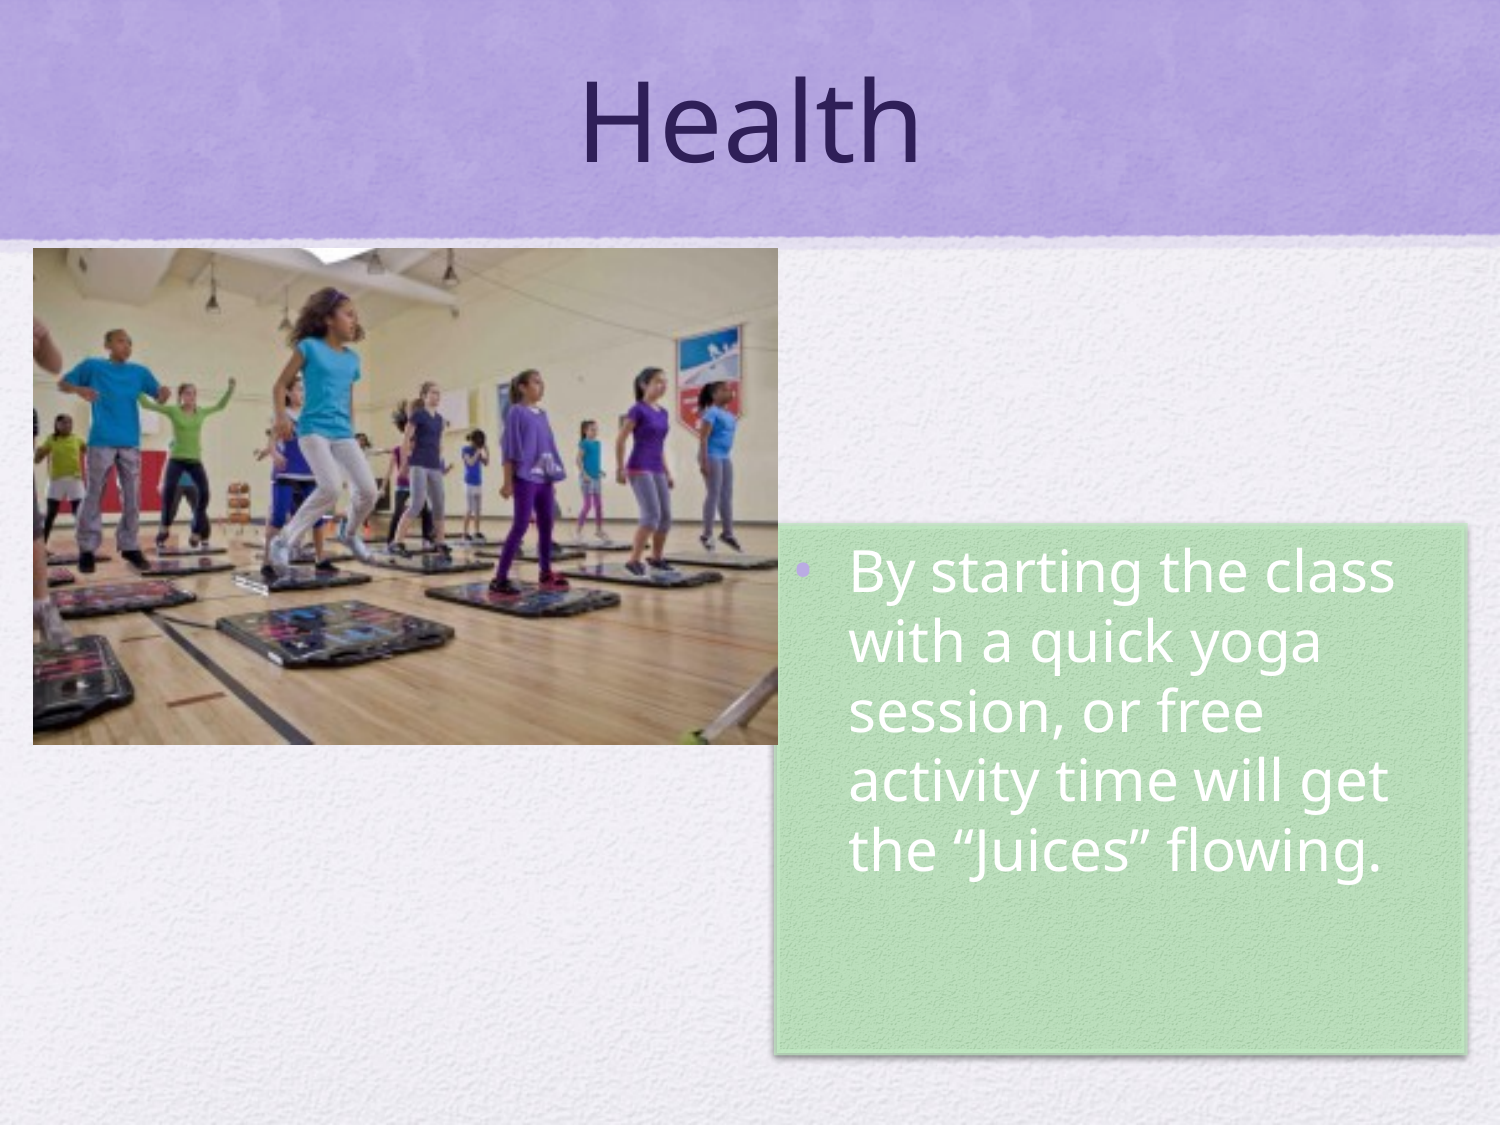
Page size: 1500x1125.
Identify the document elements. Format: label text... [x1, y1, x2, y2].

picture [0, 225, 1500, 1125]
list By starting the class with a quick yoga session, or free activity time will get the “Juices” flowing. [774, 523, 1468, 1055]
title Health [129, 6, 1372, 239]
